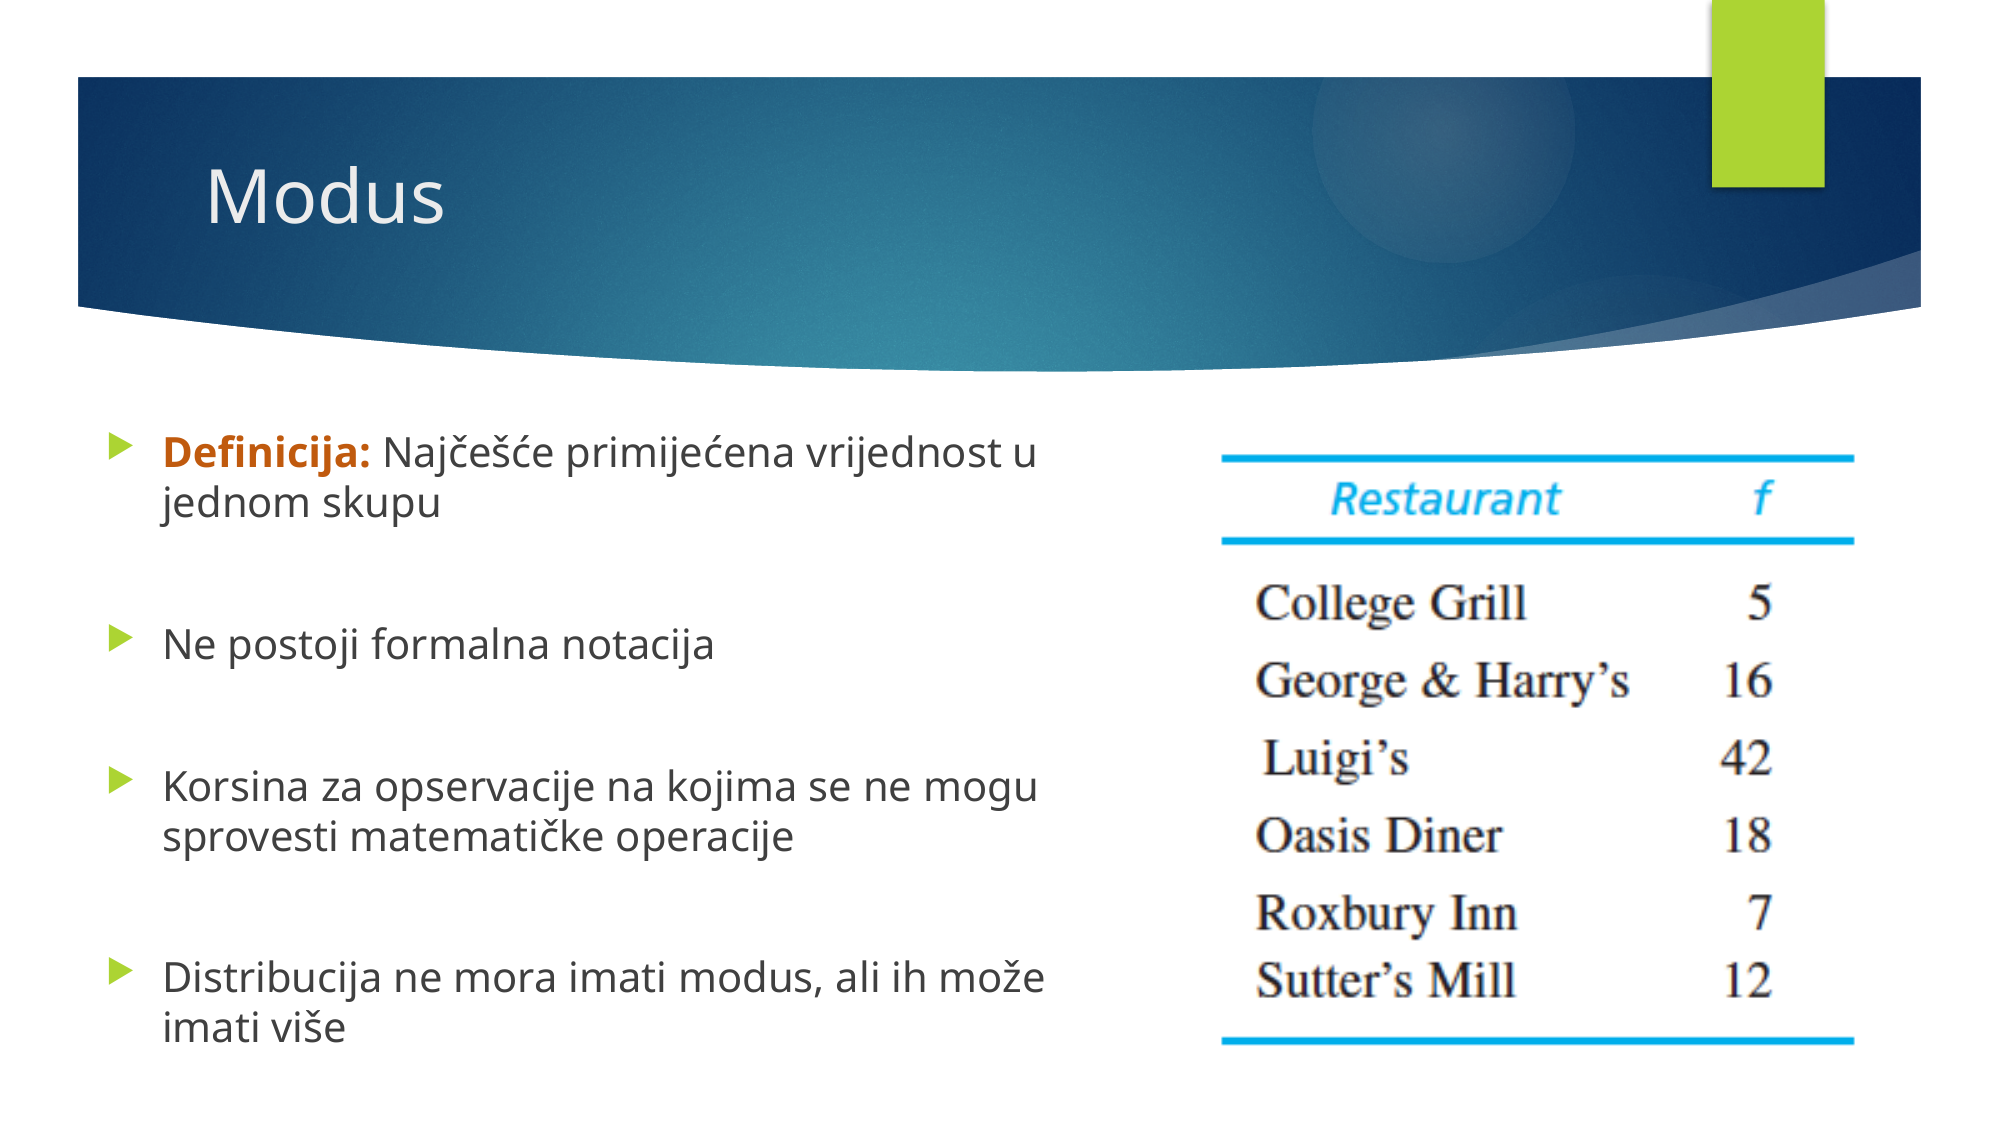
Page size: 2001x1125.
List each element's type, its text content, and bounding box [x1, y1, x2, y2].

picture [1179, 418, 1895, 1089]
title Modus [189, 136, 1627, 252]
list Definicija: Najčešće primijećena vrijednost u jednom skupu Ne postoji formalna notacija Korsina za opservacije na kojima se ne mogu sprovesti matematičke operacije Distribucija ne mora imati modus, ali ih može imati više [90, 418, 1125, 1050]
